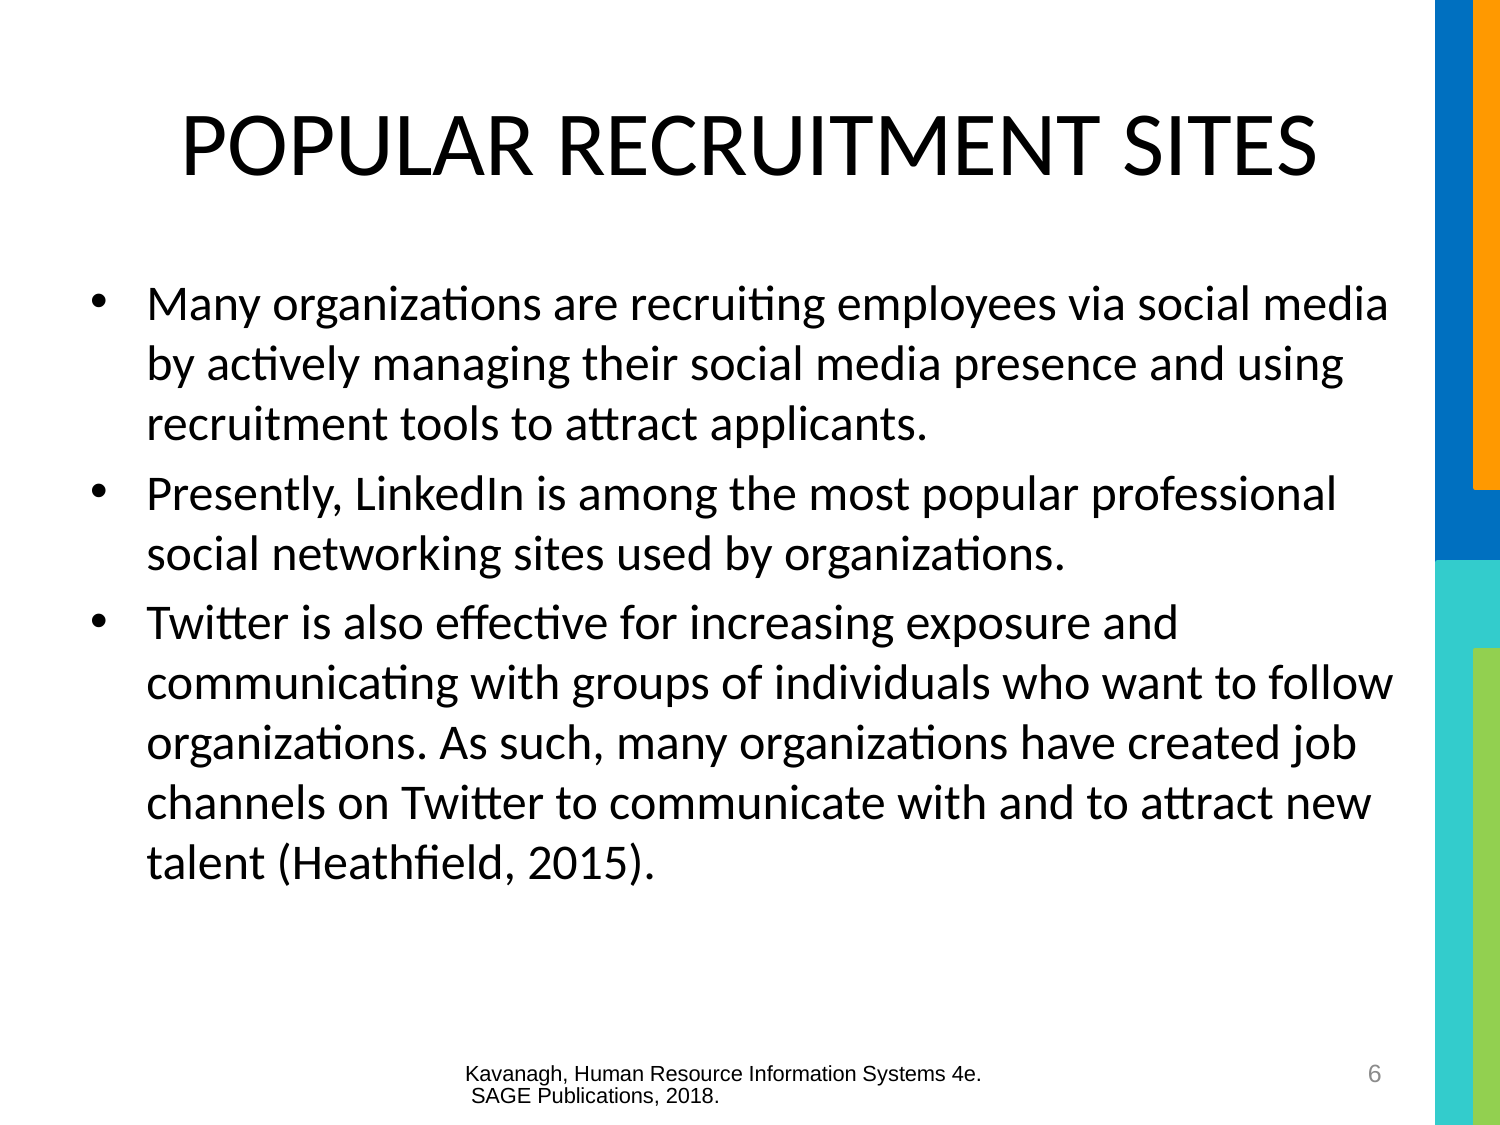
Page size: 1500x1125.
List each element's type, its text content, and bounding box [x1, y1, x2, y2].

slide_number 6 [1059, 1042, 1397, 1103]
footer Kavanagh, Human Resource Information Systems 4e. SAGE Publications, 2018. [450, 1042, 1004, 1103]
title POPULAR RECRUITMENT SITES [75, 45, 1425, 233]
list Many organizations are recruiting employees via social media by actively managing their social media presence and using recruitment tools to attract applicants. Presently, LinkedIn is among the most popular professional social networking sites used by organizations. Twitter is also effective for increasing exposure and communicating with groups of individuals who want to follow organizations. As such, many organizations have created job channels on Twitter to communicate with and to attract new talent (Heathfield, 2015). [75, 262, 1425, 1005]
